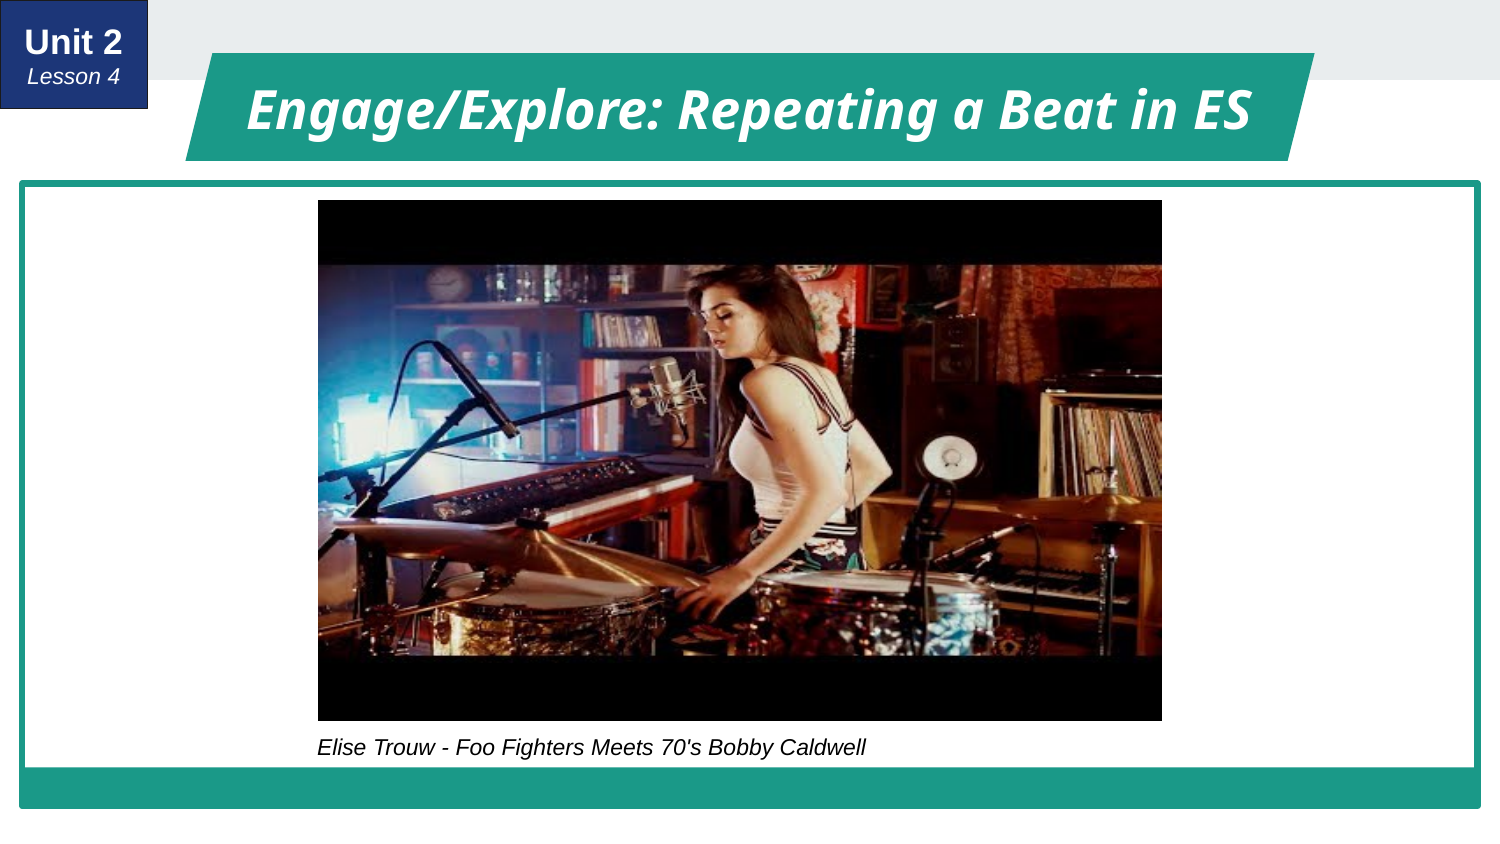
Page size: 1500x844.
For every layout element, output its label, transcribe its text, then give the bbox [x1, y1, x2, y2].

text_box [185, 53, 1315, 161]
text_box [317, 199, 1163, 722]
text_box Unit 2 Lesson 4 [0, 0, 148, 109]
title Engage/Explore: Repeating a Beat in ES [221, 60, 1279, 155]
picture [25, 186, 1475, 804]
